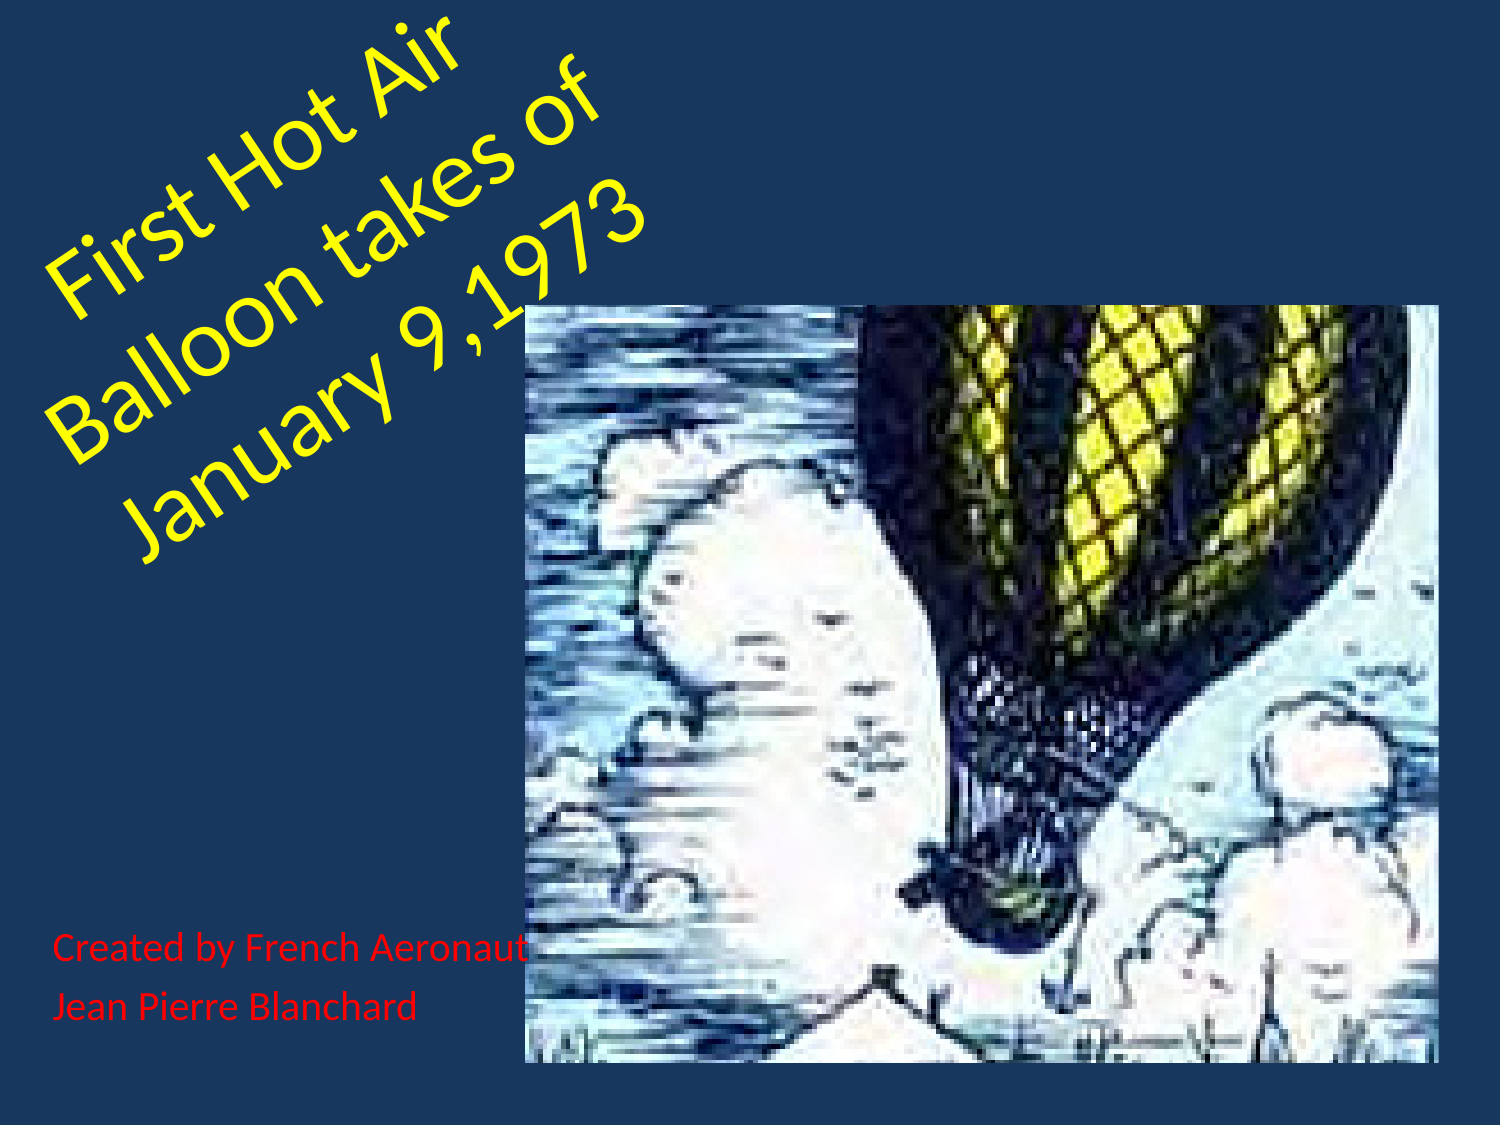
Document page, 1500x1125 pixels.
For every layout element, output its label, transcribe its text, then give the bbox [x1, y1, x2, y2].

picture [524, 304, 1440, 1063]
text_box First Hot Air Balloon takes of January 9,1973 [0, 0, 745, 627]
list Created by French Aeronaut Jean Pierre Blanchard [37, 912, 1194, 1100]
